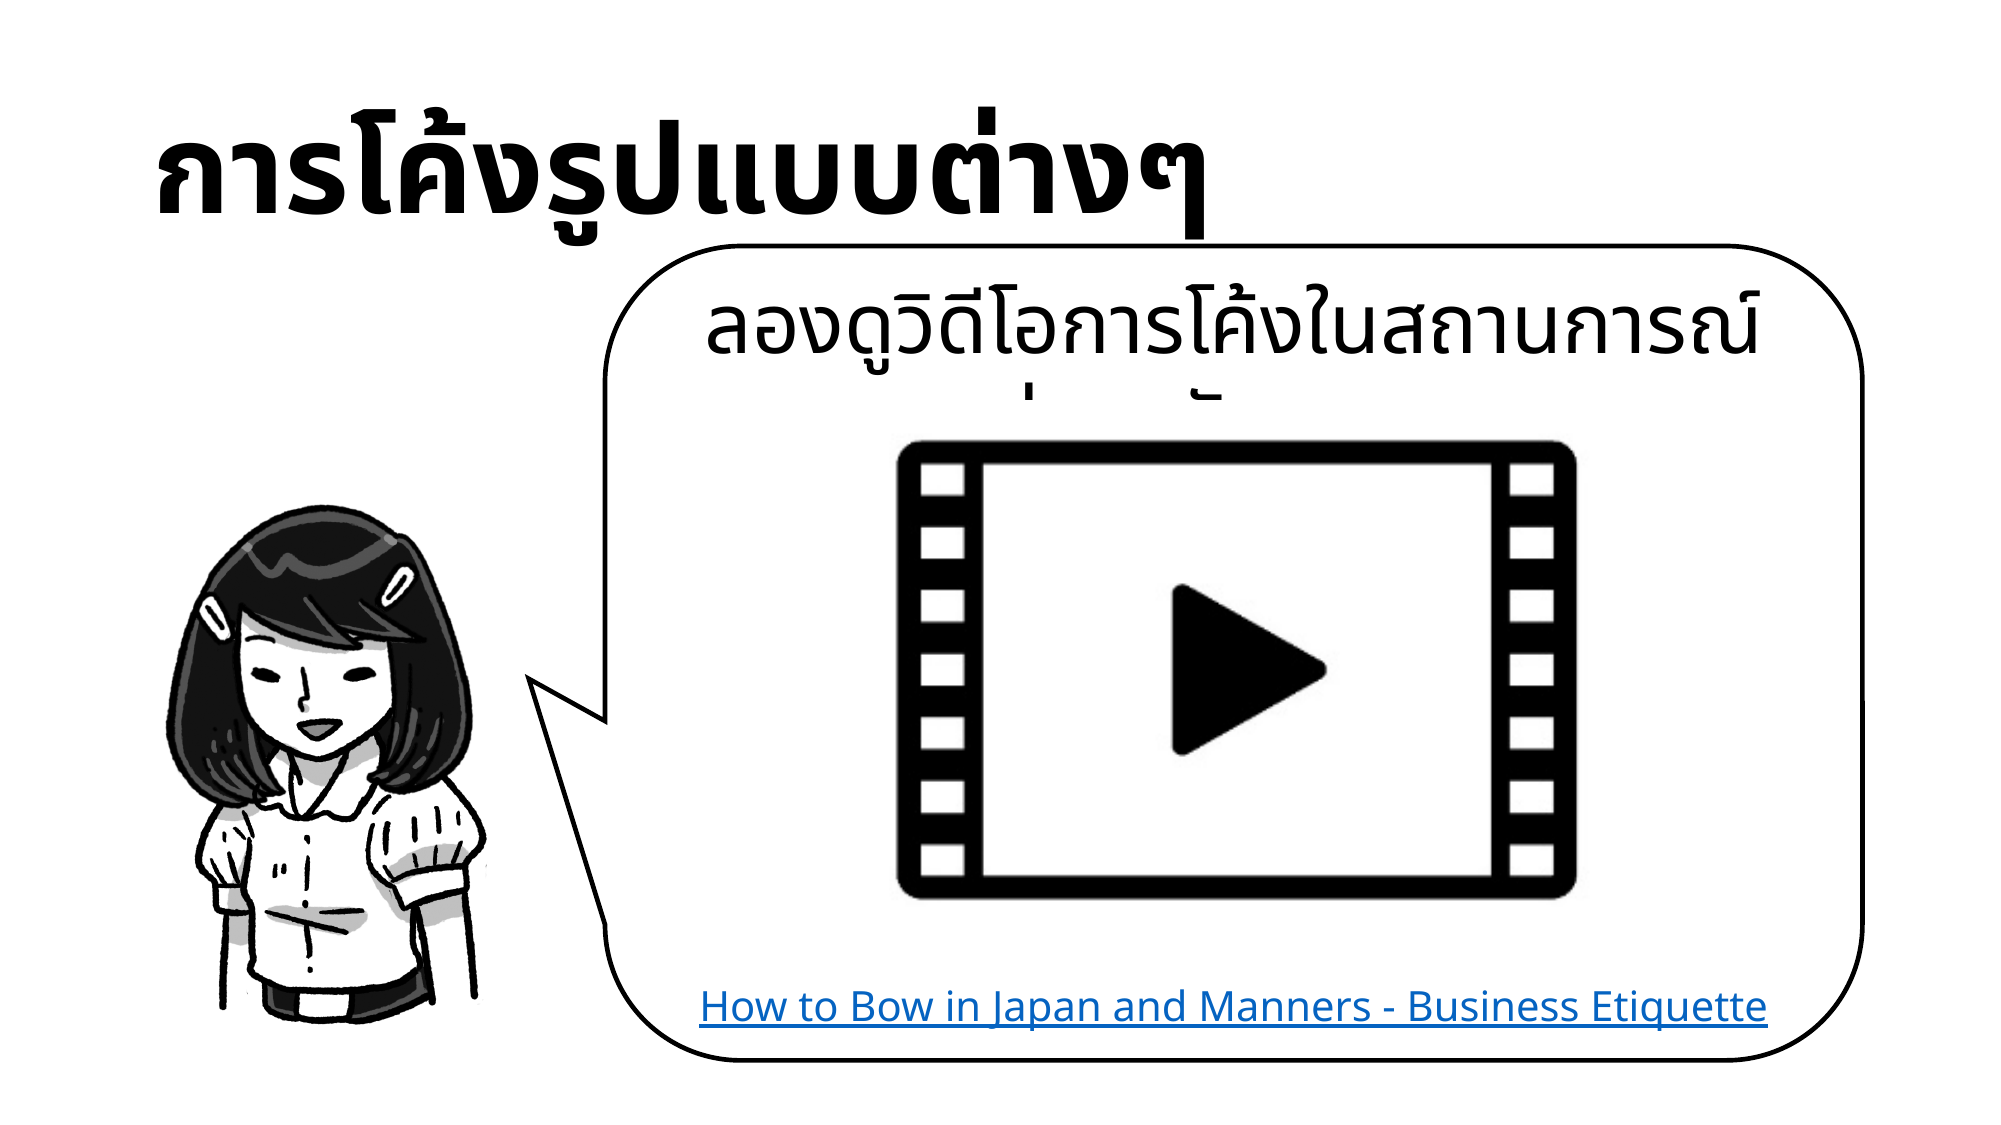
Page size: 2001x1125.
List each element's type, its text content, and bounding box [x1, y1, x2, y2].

text_box ลองดูวิดีโอการโค้งในสถานการณ์ต่างๆกันดูนะคะ How to Bow in Japan and Manners - Business Etiquette [526, 244, 1864, 1062]
picture [866, 400, 1601, 942]
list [137, 482, 510, 1044]
title การโค้งรูปแบบต่างๆ [137, 64, 1863, 282]
